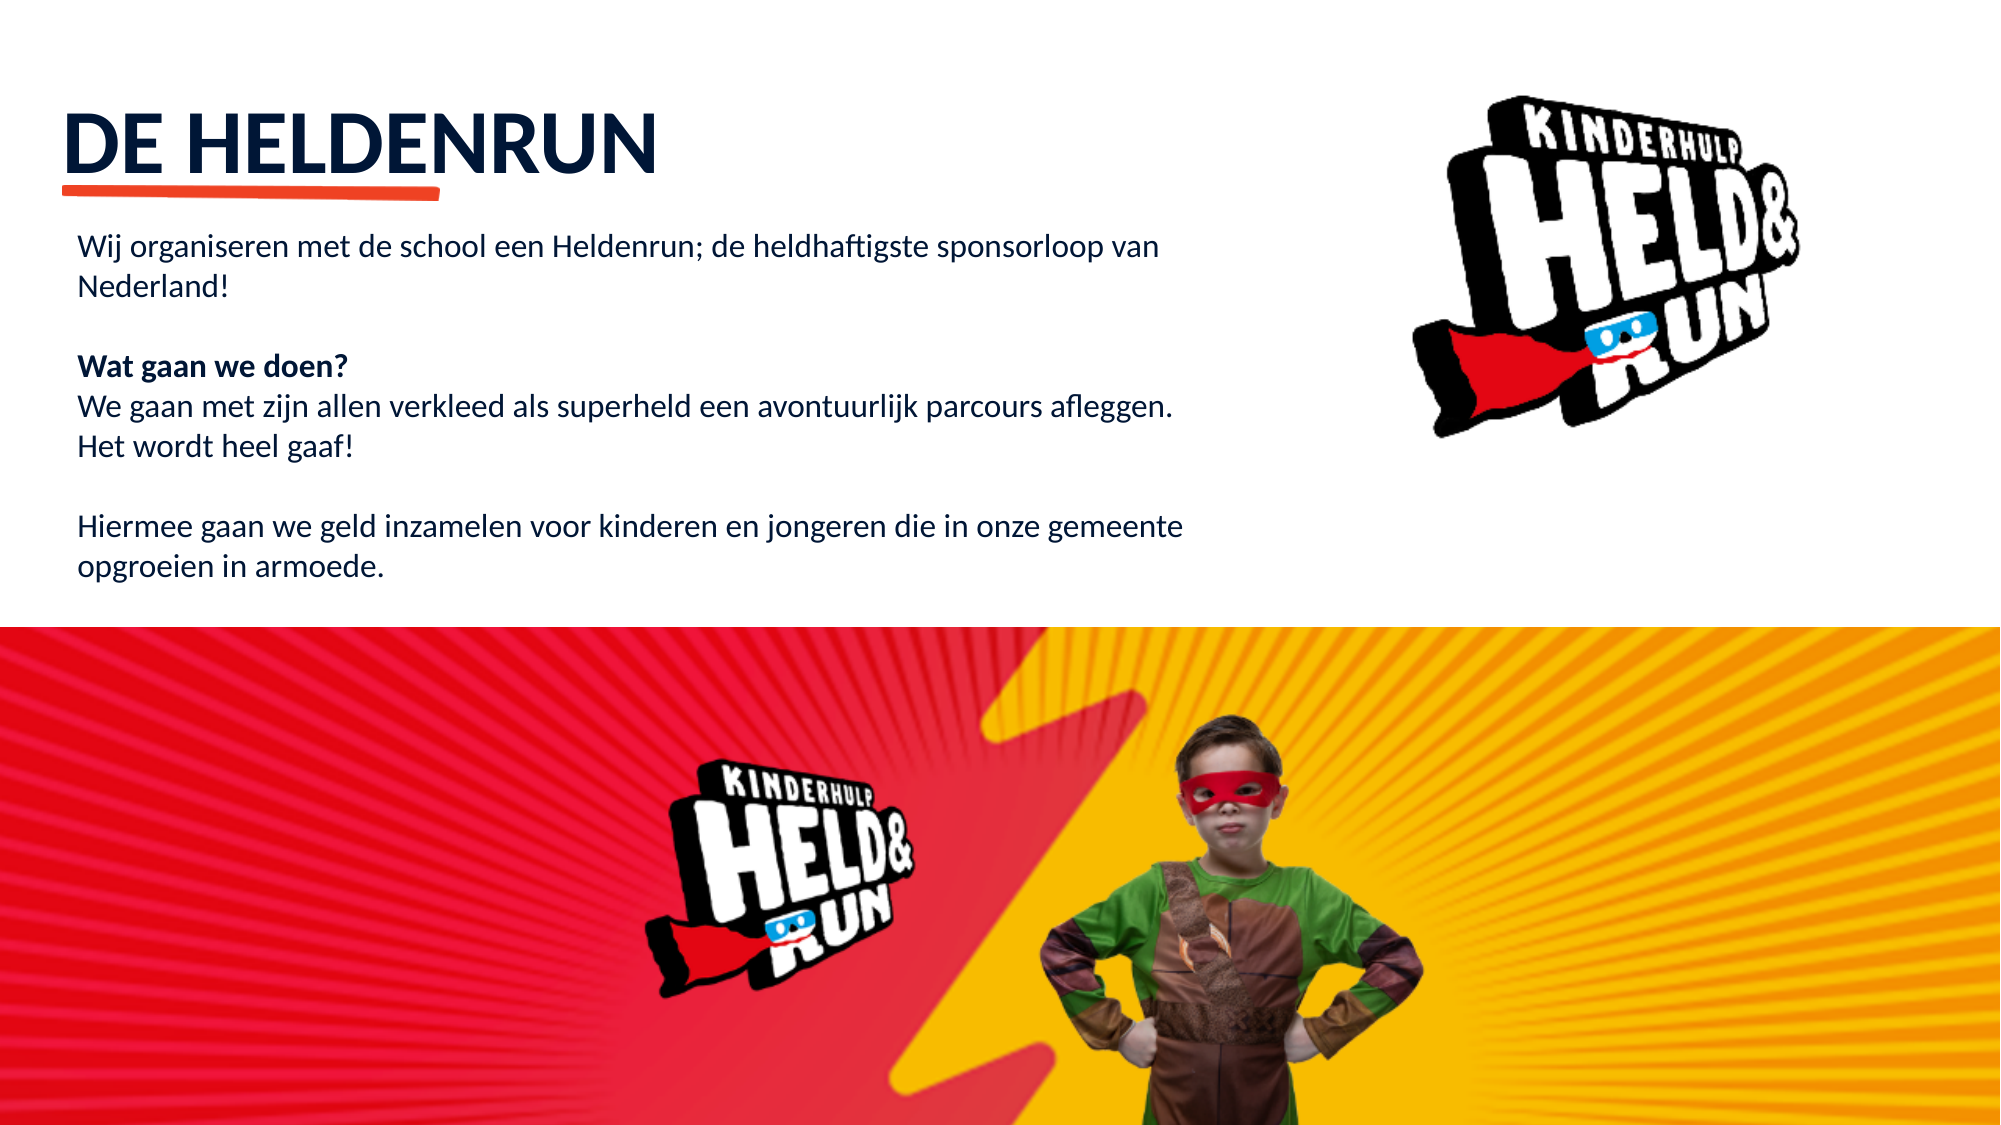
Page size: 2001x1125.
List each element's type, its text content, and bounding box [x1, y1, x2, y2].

picture [0, 627, 2000, 1125]
text_box Wij organiseren met de school een Heldenrun; de heldhaftigste sponsorloop van Nederland! Wat gaan we doen? We gaan met zijn allen verkleed als superheld een avontuurlijk parcours afleggen. Het wordt heel gaaf! Hiermee gaan we geld inzamelen voor kinderen en jongeren die in onze gemeente opgroeien in armoede. [62, 217, 1227, 627]
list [1316, 0, 2000, 627]
title DE HELDENRUN [62, 34, 1316, 253]
